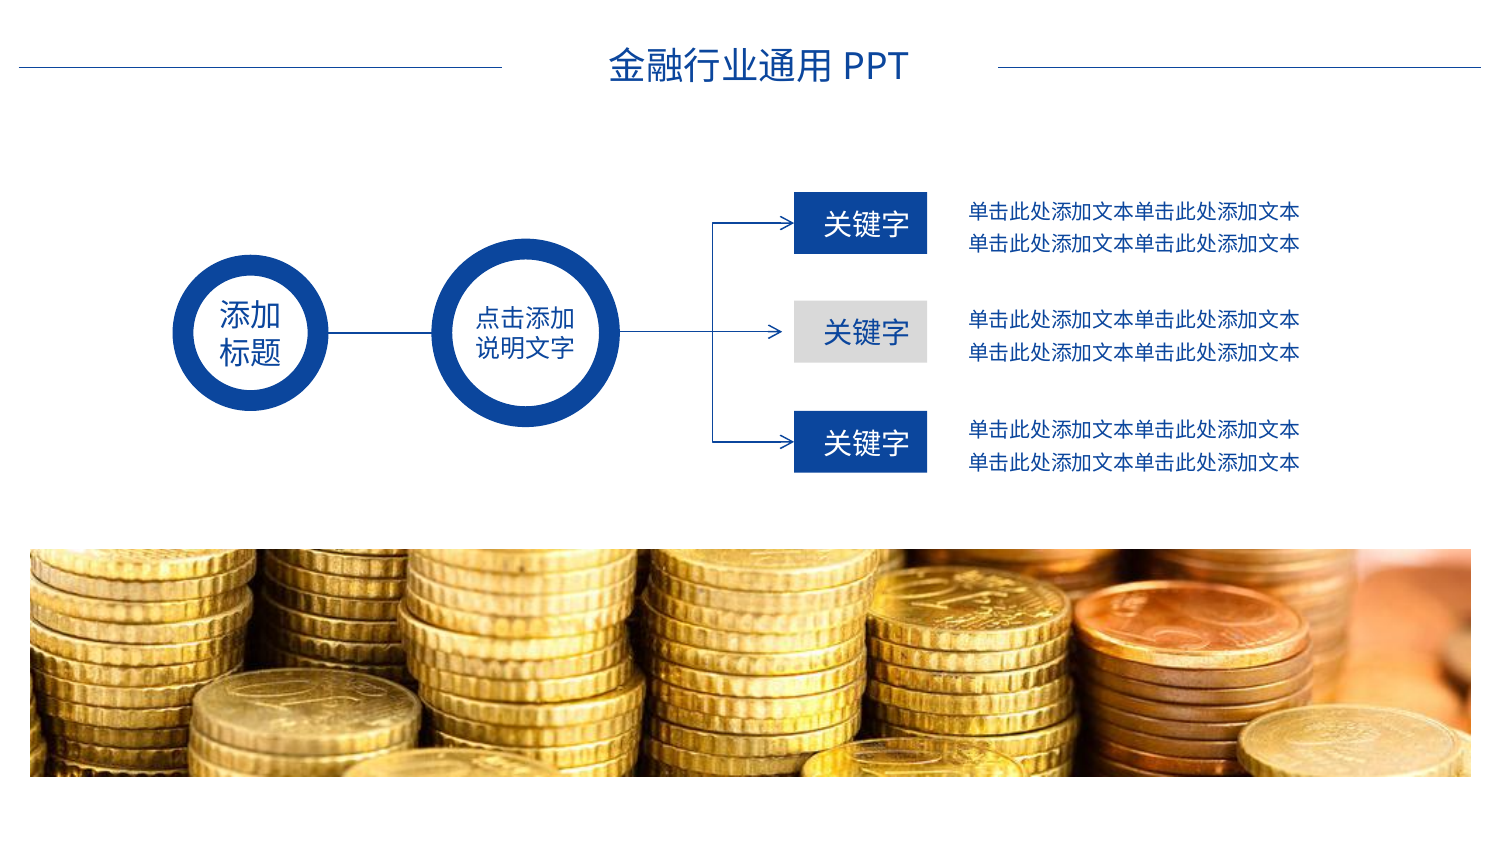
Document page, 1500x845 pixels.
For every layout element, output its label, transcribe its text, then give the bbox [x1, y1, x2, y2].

text_box 点击添加说明文字 [441, 249, 610, 417]
text_box 金融行业通用PPT [483, 34, 1034, 95]
text_box [794, 300, 928, 363]
text_box [794, 410, 928, 473]
text_box 关键字 [800, 415, 934, 469]
text_box [794, 192, 928, 254]
text_box 关键字 [800, 197, 934, 251]
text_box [617, 235, 783, 455]
picture [30, 548, 1471, 777]
text_box 单击此处添加文本单击此处添加文本 单击此处添加文本单击此处添加文本 [956, 293, 1368, 370]
text_box 关键字 [800, 305, 934, 359]
text_box 添加标题 [182, 265, 319, 401]
text_box 单击此处添加文本单击此处添加文本 单击此处添加文本单击此处添加文本 [956, 185, 1368, 262]
text_box 单击此处添加文本单击此处添加文本 单击此处添加文本单击此处添加文本 [956, 403, 1368, 481]
